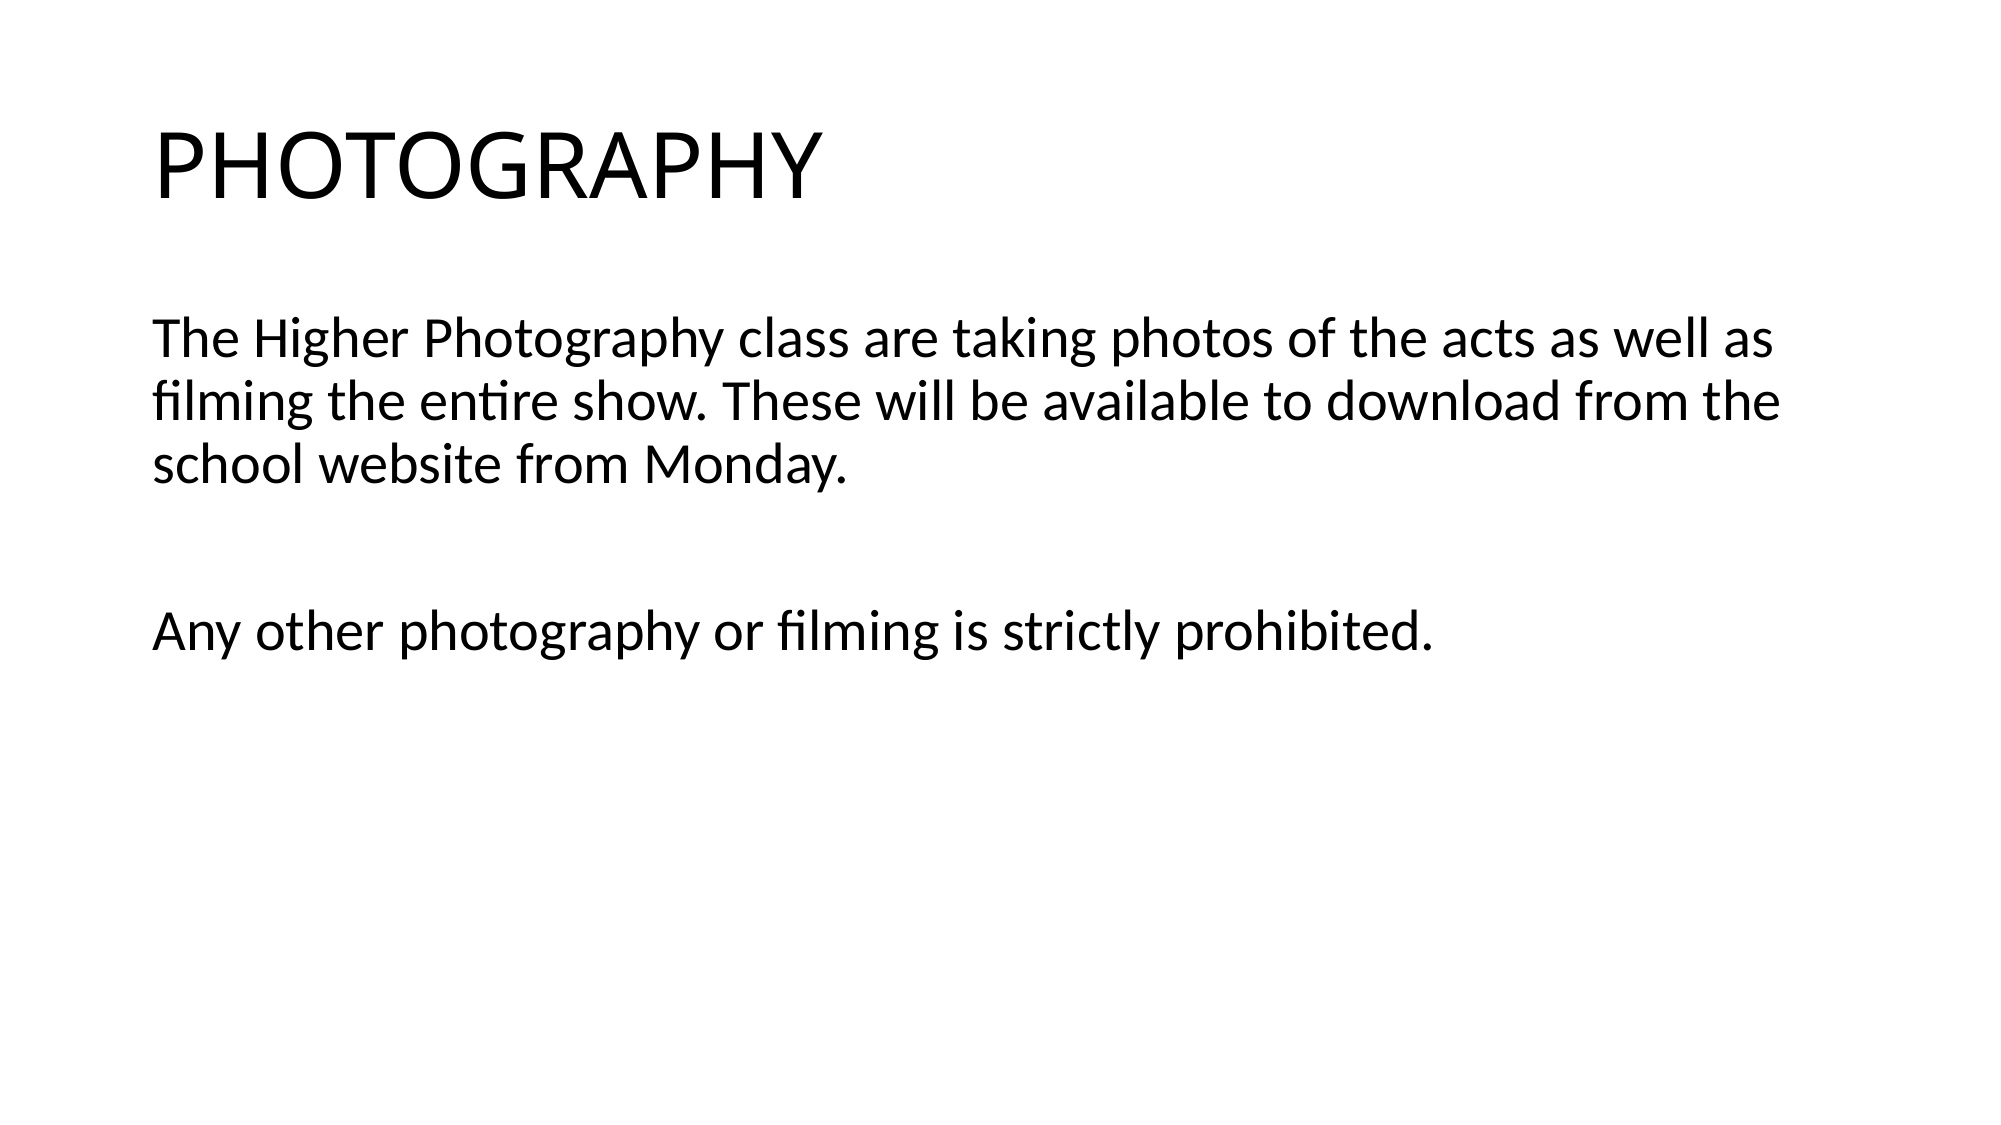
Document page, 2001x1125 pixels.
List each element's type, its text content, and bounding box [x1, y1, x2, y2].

title PHOTOGRAPHY [137, 59, 1863, 278]
list The Higher Photography class are taking photos of the acts as well as filming the entire show. These will be available to download from the school website from Monday. Any other photography or filming is strictly prohibited. [137, 299, 1863, 1014]
